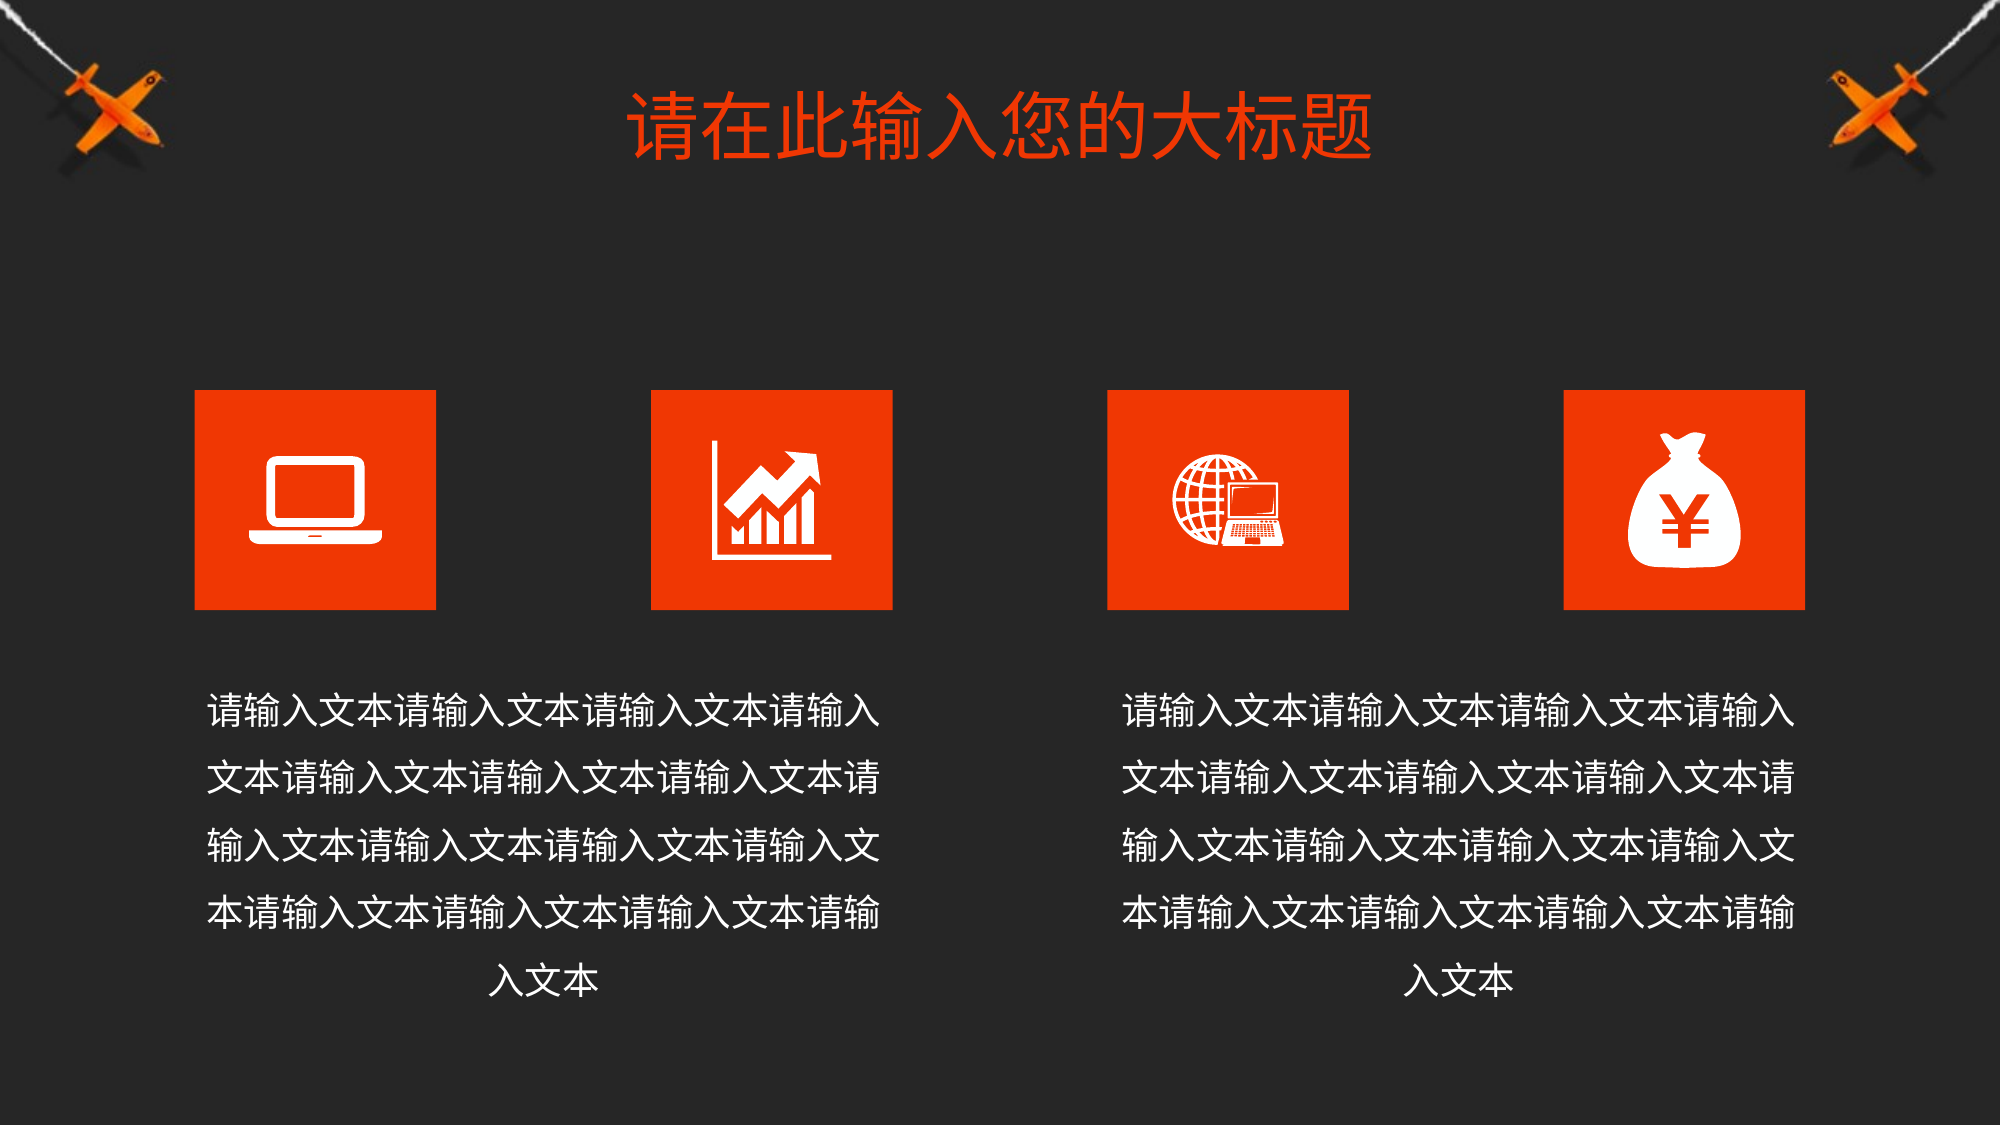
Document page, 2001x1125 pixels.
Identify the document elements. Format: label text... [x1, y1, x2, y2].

text_box [194, 389, 437, 611]
text_box [712, 440, 832, 560]
text_box [1172, 454, 1259, 545]
text_box [1563, 389, 1806, 611]
text_box [1628, 432, 1741, 568]
text_box [650, 389, 894, 611]
text_box [1221, 482, 1284, 546]
text_box [1106, 389, 1350, 611]
text_box [249, 530, 382, 545]
text_box 请输入文本请输入文本请输入文本请输入文本请输入文本请输入文本请输入文本请输入文本请输入文本请输入文本请输入文本请输入文本请输入文本请输入文本请输入文本 [173, 641, 914, 1025]
title 请在此输入您的大标题 [179, 60, 1821, 200]
picture [0, 0, 2000, 1125]
text_box [266, 456, 365, 527]
text_box 请输入文本请输入文本请输入文本请输入文本请输入文本请输入文本请输入文本请输入文本请输入文本请输入文本请输入文本请输入文本请输入文本请输入文本请输入文本 [1088, 641, 1830, 1025]
